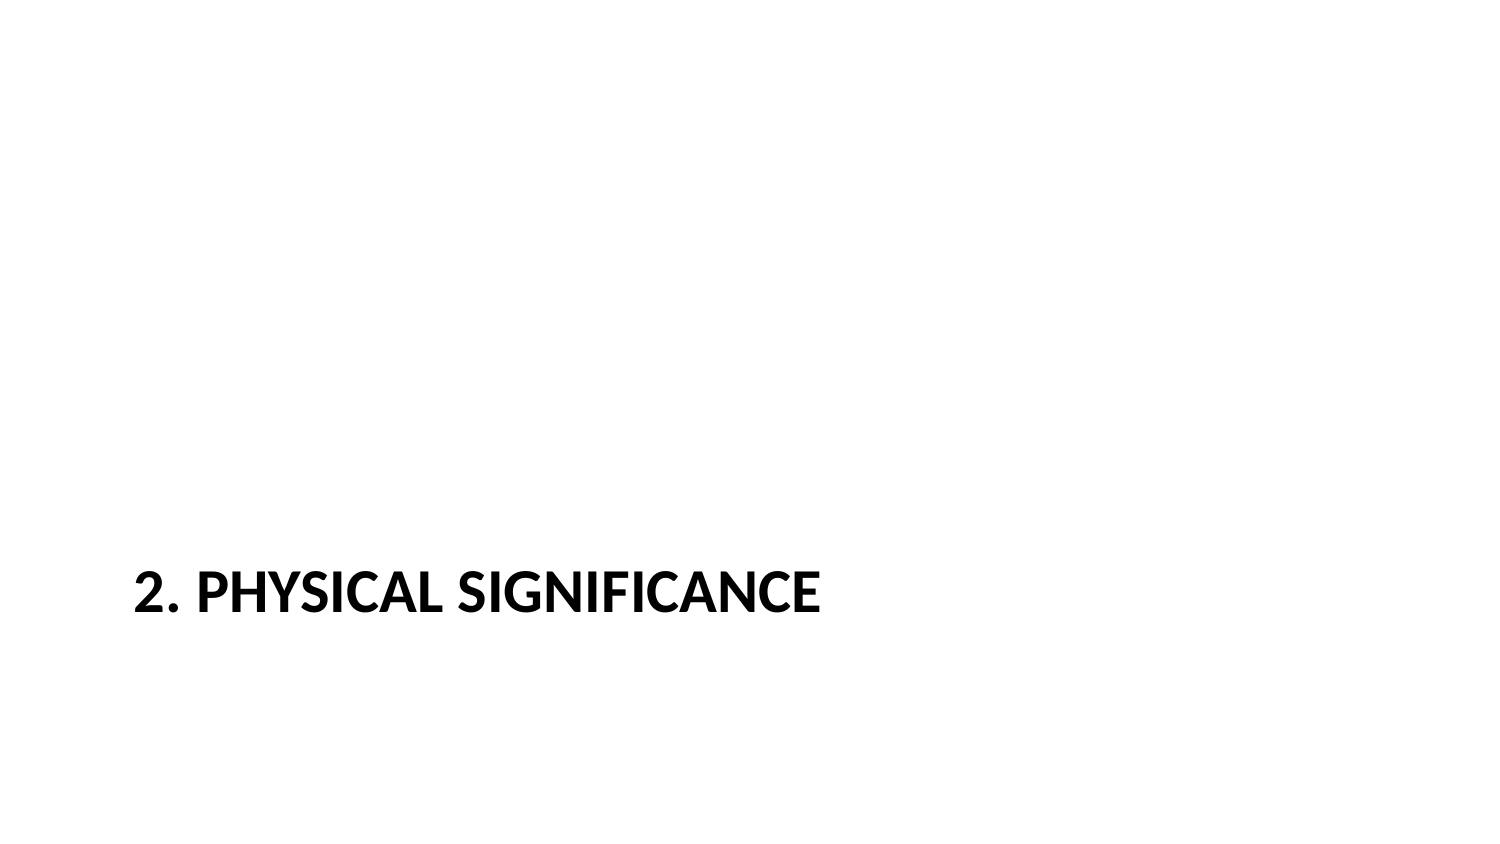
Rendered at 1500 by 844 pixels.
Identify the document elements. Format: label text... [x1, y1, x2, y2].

title 2. Physical Significance [118, 542, 1394, 710]
